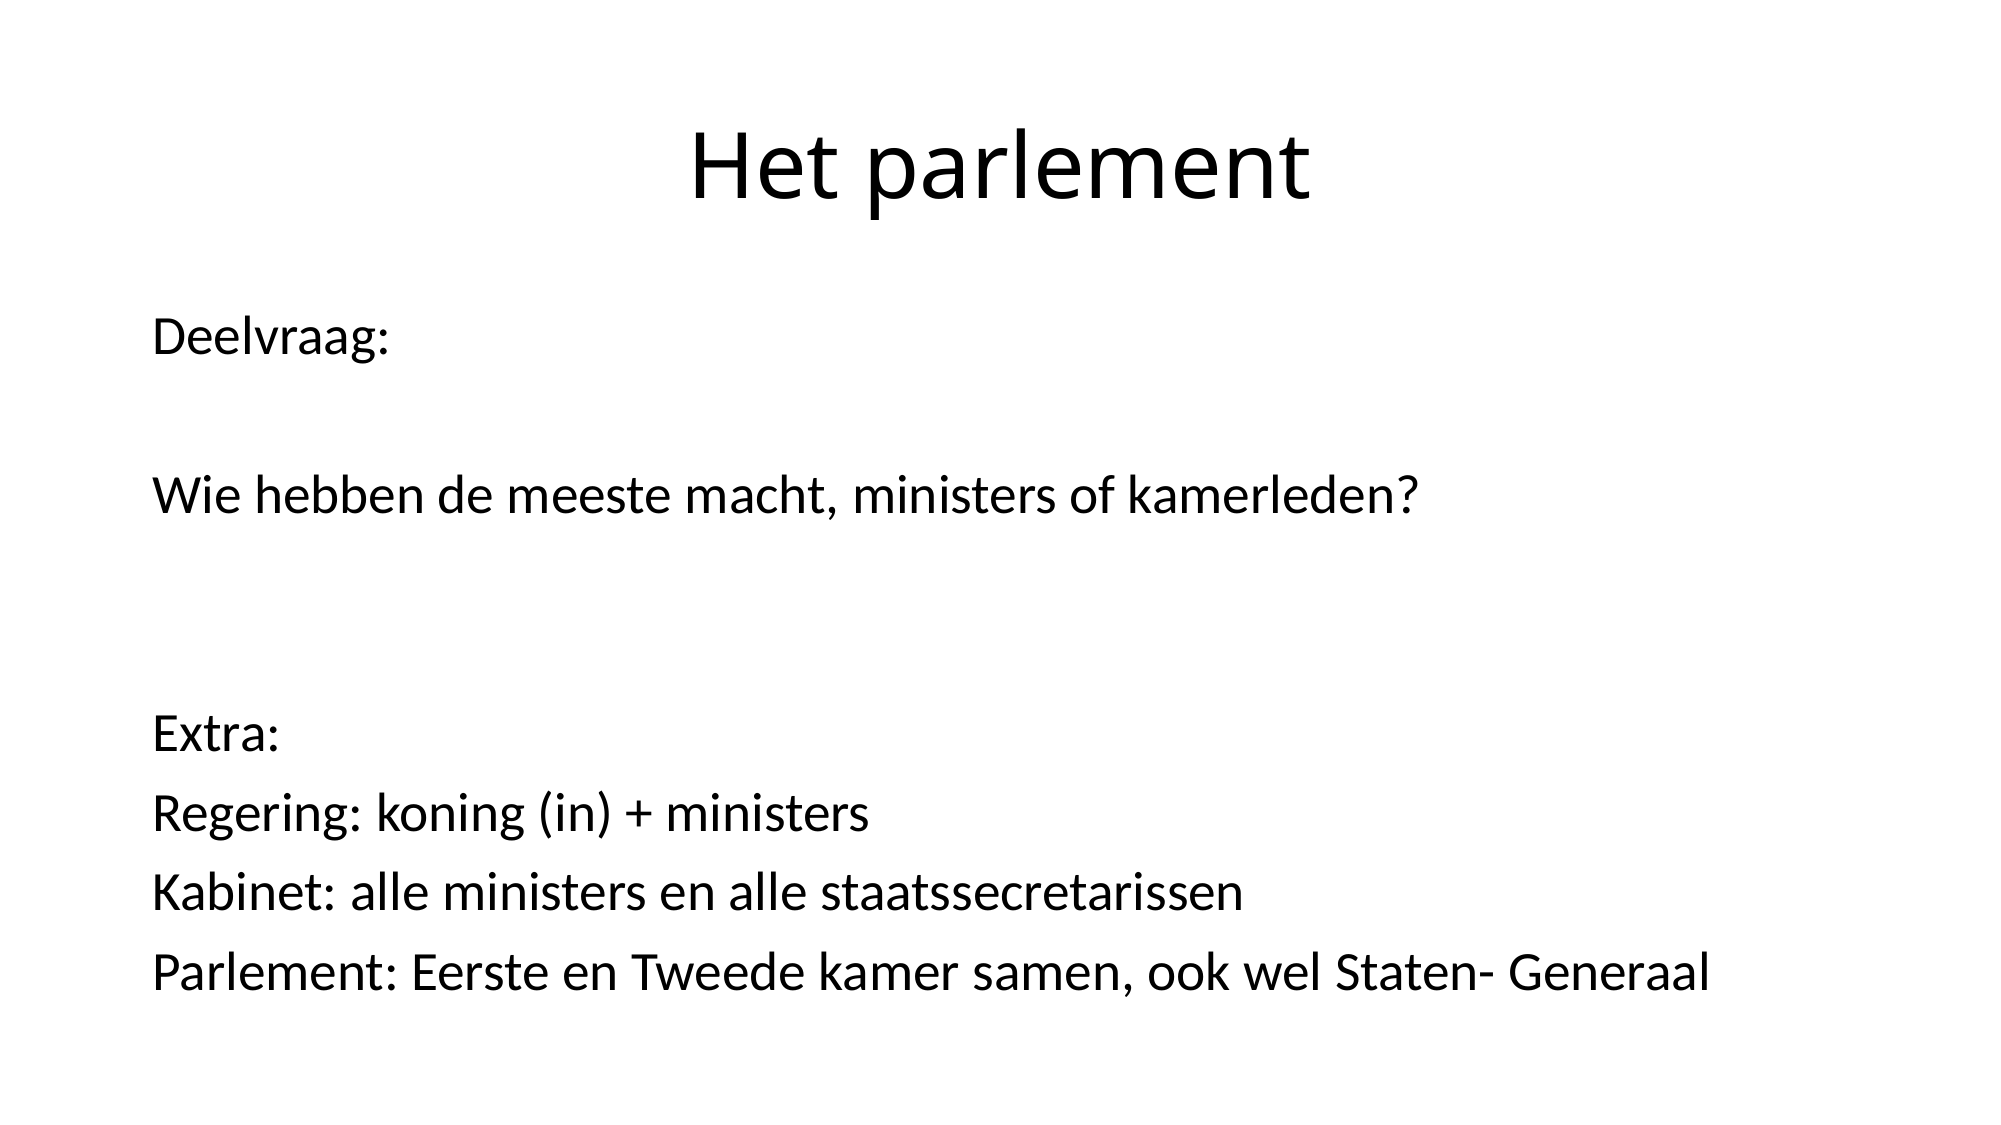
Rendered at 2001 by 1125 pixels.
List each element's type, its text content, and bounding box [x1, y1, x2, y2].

list Deelvraag: Wie hebben de meeste macht, ministers of kamerleden? Extra: Regering: koning (in) + ministers Kabinet: alle ministers en alle staatssecretarissen Parlement: Eerste en Tweede kamer samen, ook wel Staten- Generaal [137, 299, 1863, 1014]
title Het parlement [137, 59, 1863, 278]
